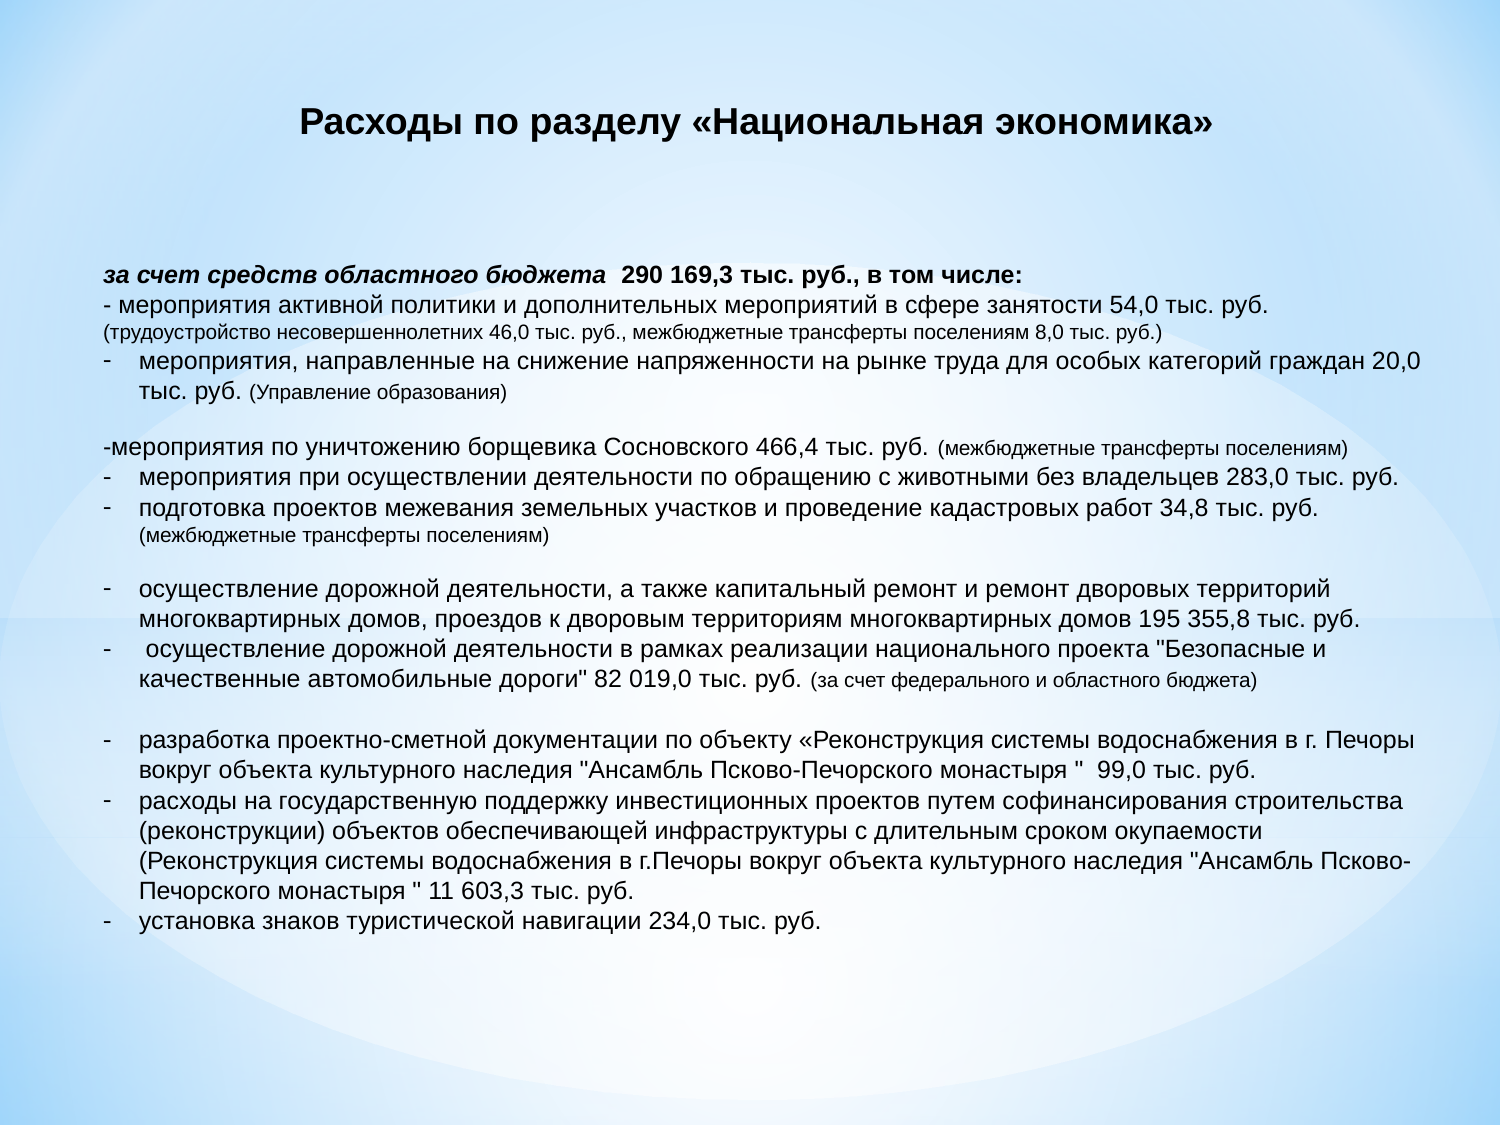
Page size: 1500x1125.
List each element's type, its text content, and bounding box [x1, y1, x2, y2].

text_box Расходы по разделу «Национальная экономика» [88, 89, 1436, 196]
text_box за счет средств областного бюджета 290 169,3 тыс. руб., в том числе: - мероприятия активной политики и дополнительных мероприятий в сфере занятости 54,0 тыс. руб. (трудоустройство несовершеннолетних 46,0 тыс. руб., межбюджетные трансферты поселениям 8,0 тыс. руб.) мероприятия, направленные на снижение напряженности на рынке труда для особых категорий граждан 20,0 тыс. руб. (Управление образования) -мероприятия по уничтожению борщевика Сосновского 466,4 тыс. руб. (межбюджетные трансферты поселениям) мероприятия при осуществлении деятельности по обращению с животными без владельцев 283,0 тыс. руб. подготовка проектов межевания земельных участков и проведение кадастровых работ 34,8 тыс. руб. (межбюджетные трансферты поселениям) осуществление дорожной деятельности, а также капитальный ремонт и ремонт дворовых территорий многоквартирных домов, проездов к дворовым территориям многоквартирных домов 195 355,8 тыс. руб. осуществление дорожной деятельности в рамках реализации национального проекта "Безопасные и качественные автомобильные дороги" 82 019,0 тыс. руб. (за счет федерального и областного бюджета) разработка проектно-сметной документации по объекту «Реконструкция системы водоснабжения в г. Печоры вокруг объекта культурного наследия "Ансамбль Псково-Печорского монастыря " 99,0 тыс. руб. расходы на государственную поддержку инвестиционных проектов путем софинансирования строительства (реконструкции) объектов обеспечивающей инфраструктуры с длительным сроком окупаемости (Реконструкция системы водоснабжения в г.Печоры вокруг объекта культурного наследия "Ансамбль Псково-Печорского монастыря " 11 603,3 тыс. руб. установка знаков туристической навигации 234,0 тыс. руб. [88, 220, 1439, 973]
